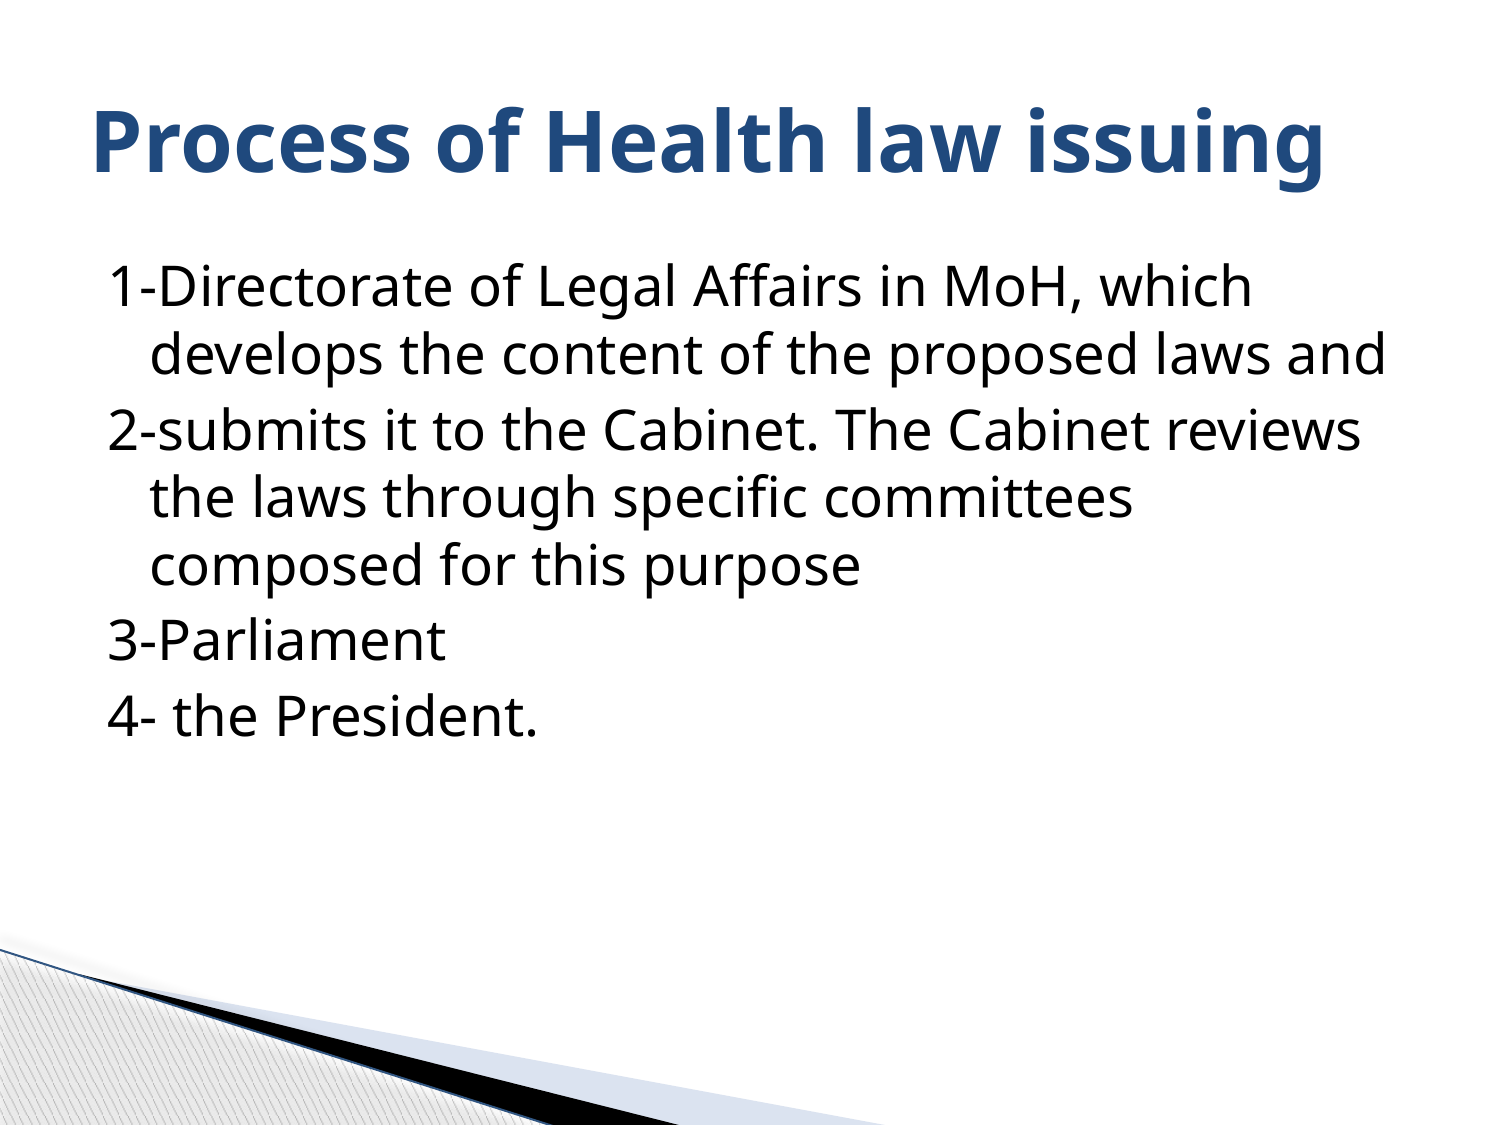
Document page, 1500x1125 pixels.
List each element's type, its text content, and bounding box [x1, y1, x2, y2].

list 1-Directorate of Legal Affairs in MoH, which develops the content of the proposed laws and 2-submits it to the Cabinet. The Cabinet reviews the laws through specific committees composed for this purpose 3-Parliament 4- the President. [75, 243, 1425, 986]
title Process of Health law issuing [75, 45, 1425, 233]
